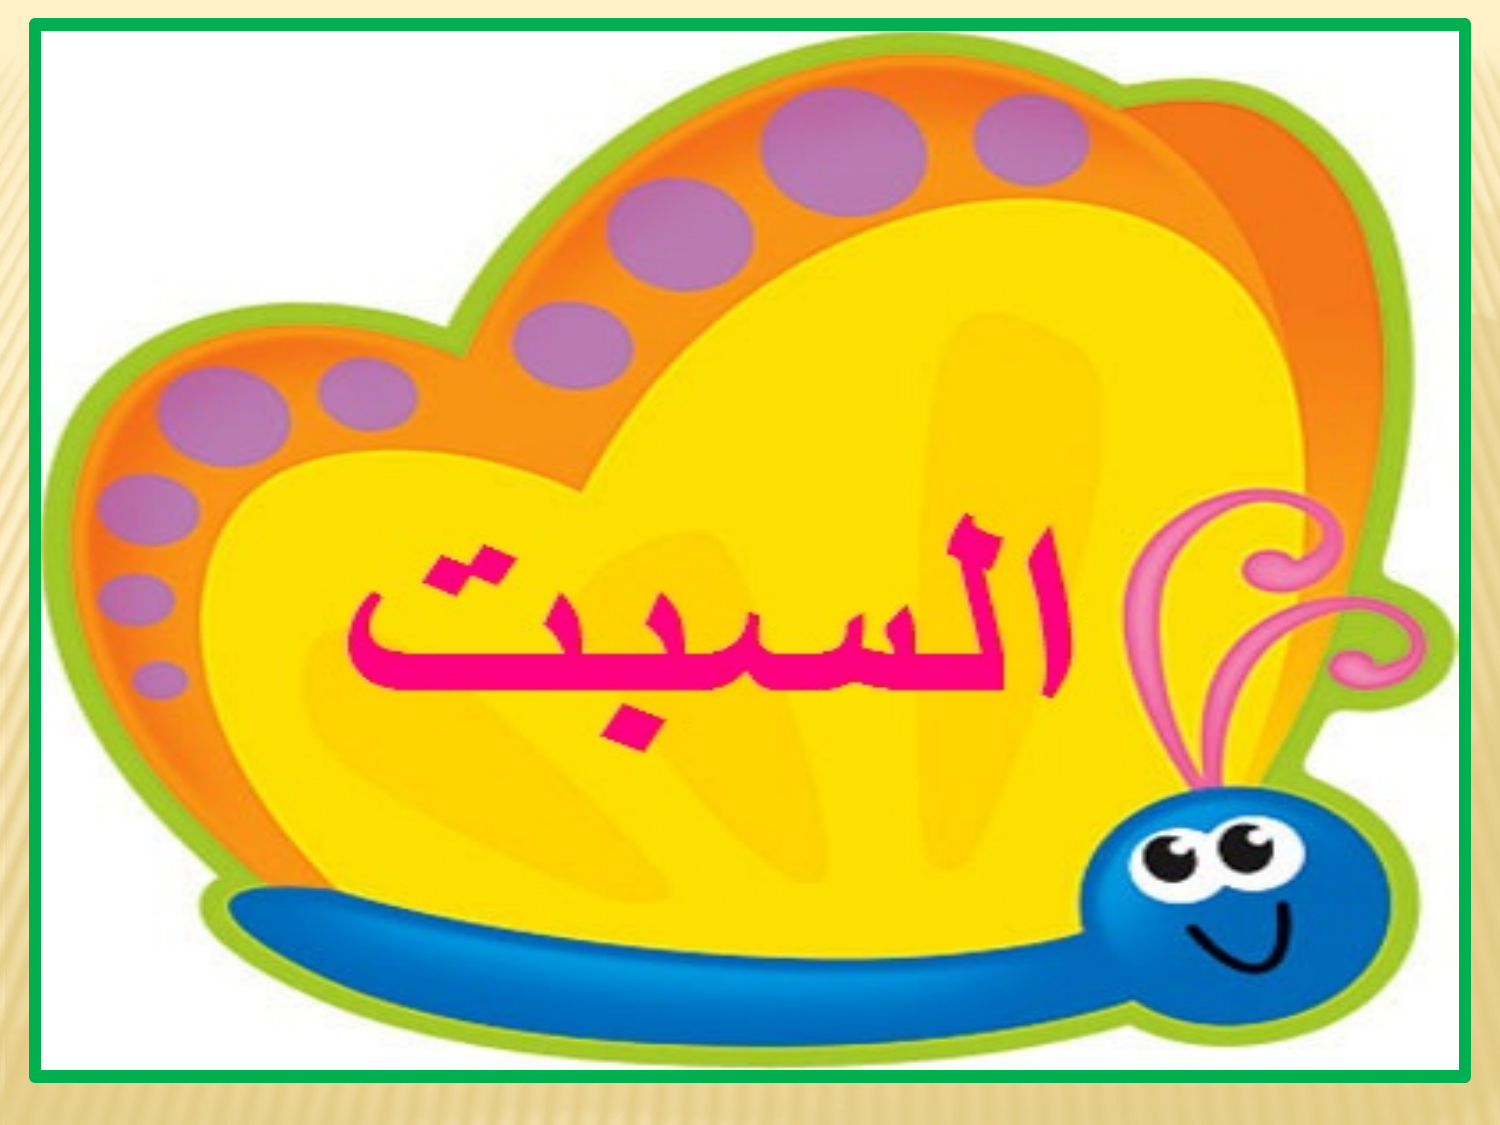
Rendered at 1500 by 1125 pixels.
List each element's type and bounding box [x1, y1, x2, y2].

picture [40, 30, 1460, 1071]
